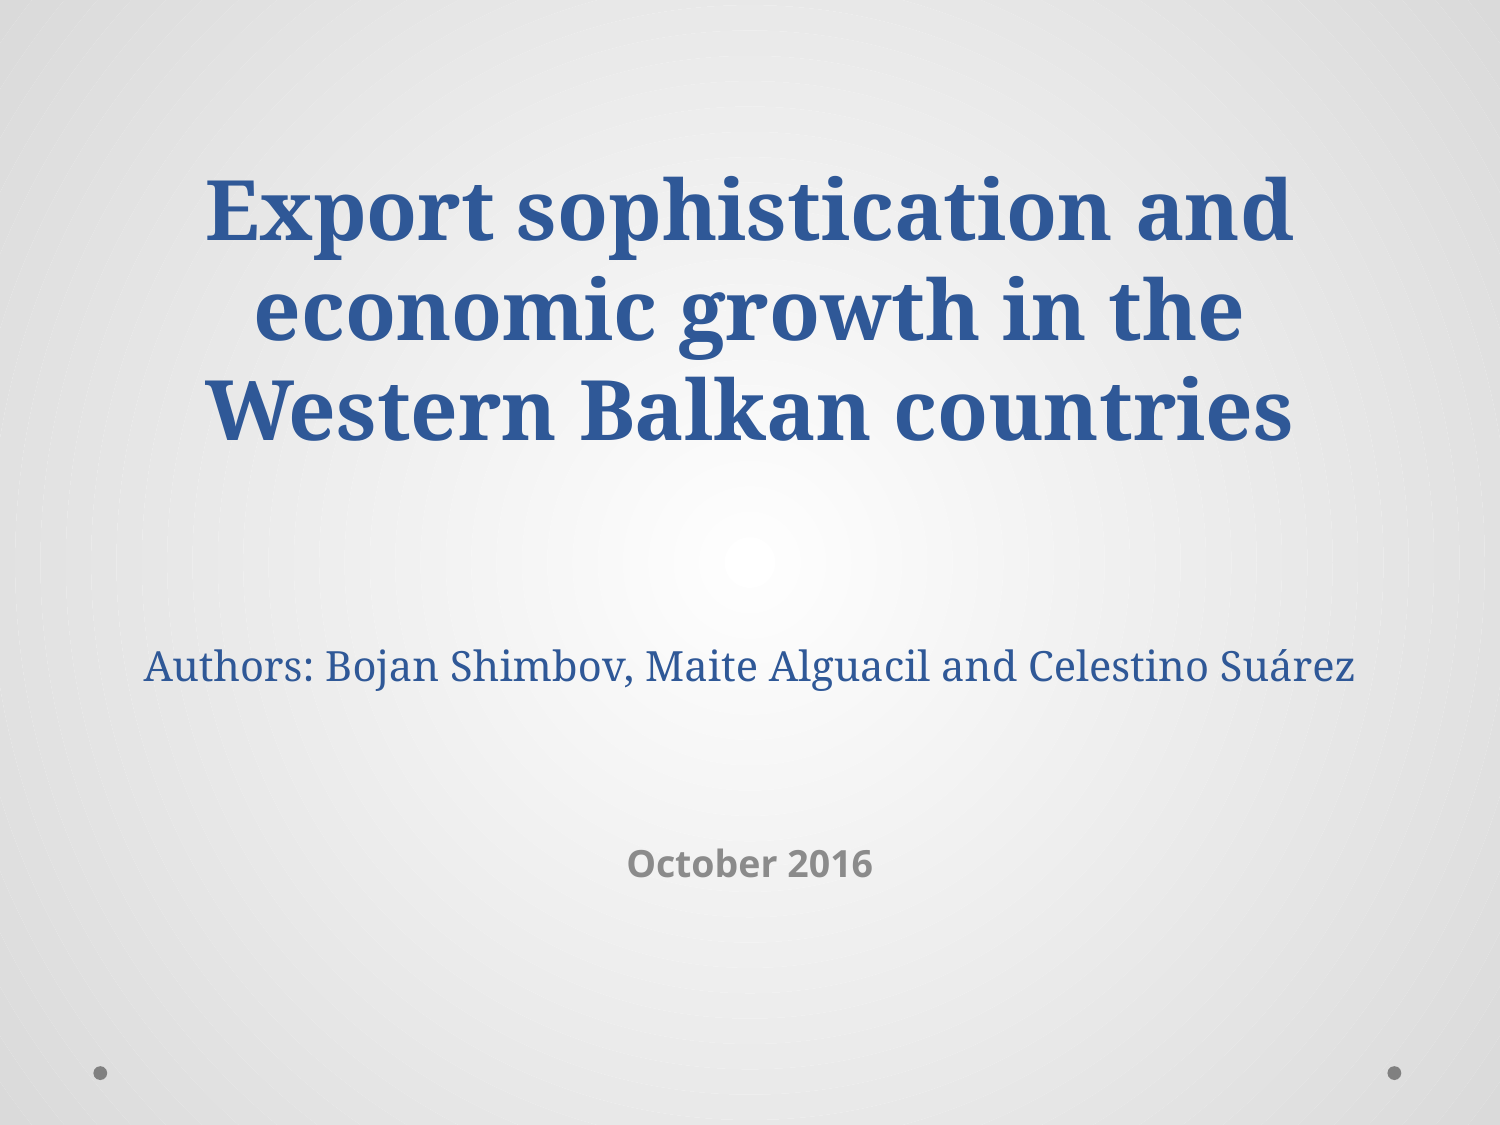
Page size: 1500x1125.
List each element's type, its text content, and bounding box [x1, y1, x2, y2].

text_box Export sophistication and economic growth in the Western Balkan countries Authors: Bojan Shimbov, Maite Alguacil and Celestino Suárez [87, 149, 1413, 727]
subtitle October 2016 [146, 762, 1354, 963]
